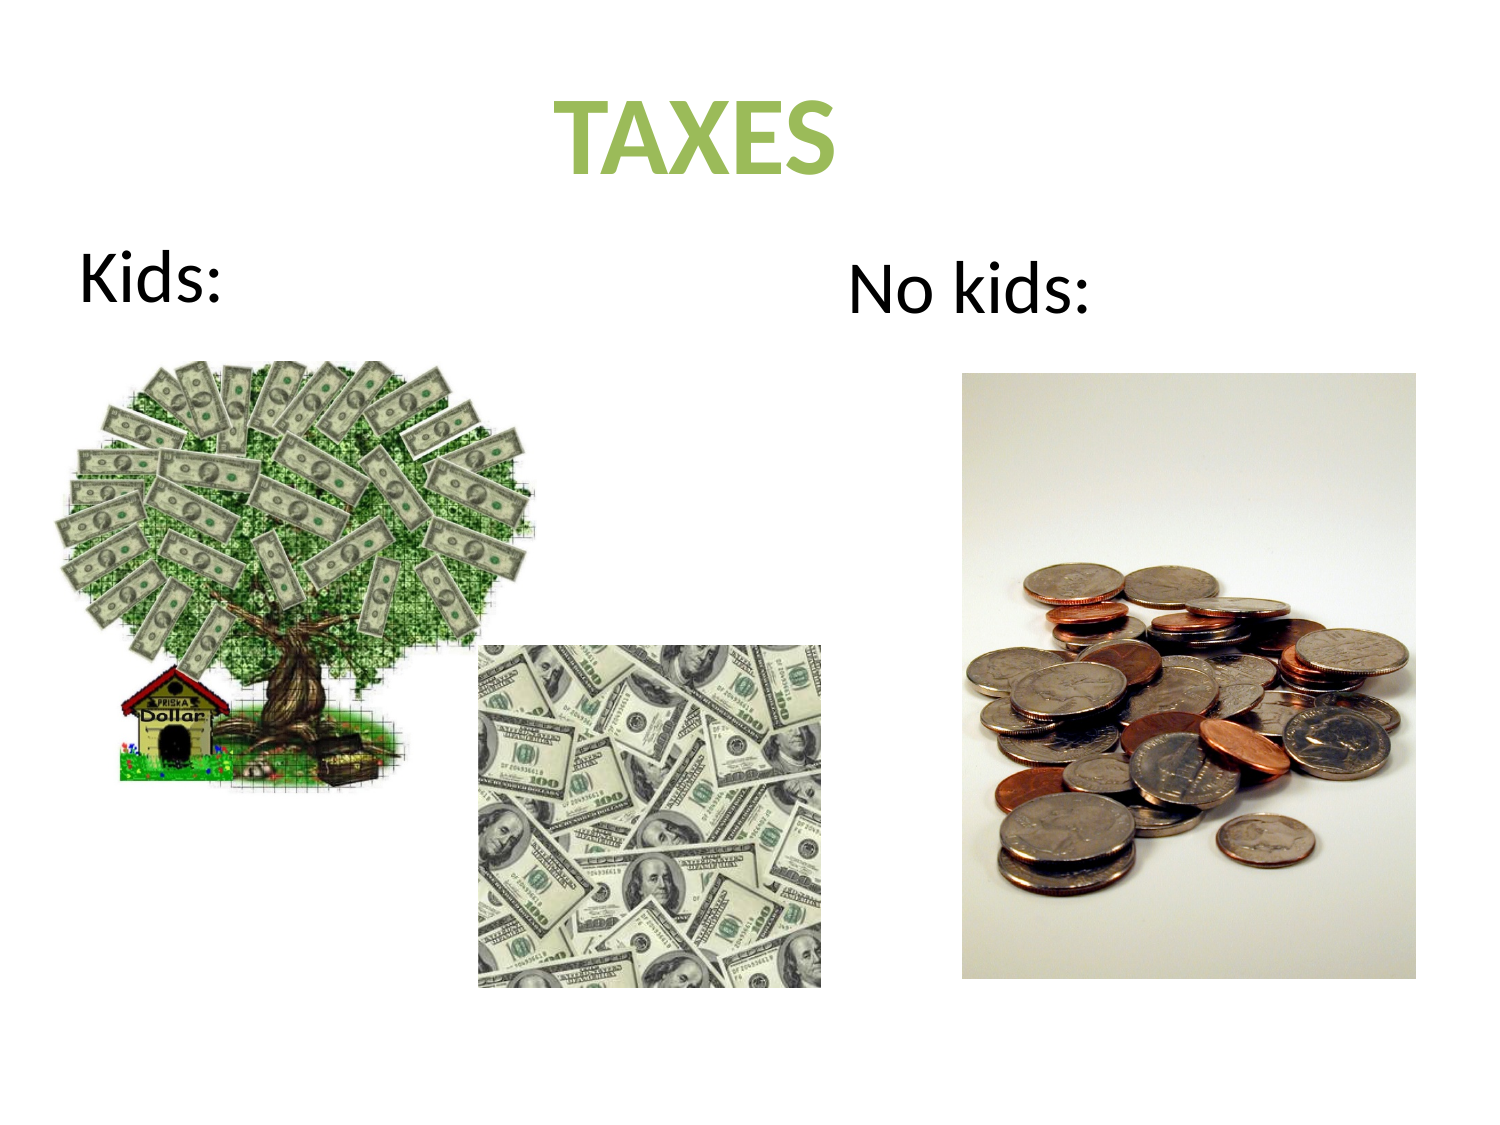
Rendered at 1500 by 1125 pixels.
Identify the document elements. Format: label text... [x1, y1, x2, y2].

picture [52, 361, 822, 988]
picture [962, 373, 1416, 979]
text_box No kids: [832, 231, 1247, 337]
text_box TAXES [538, 54, 853, 205]
text_box Kids: [64, 219, 561, 325]
